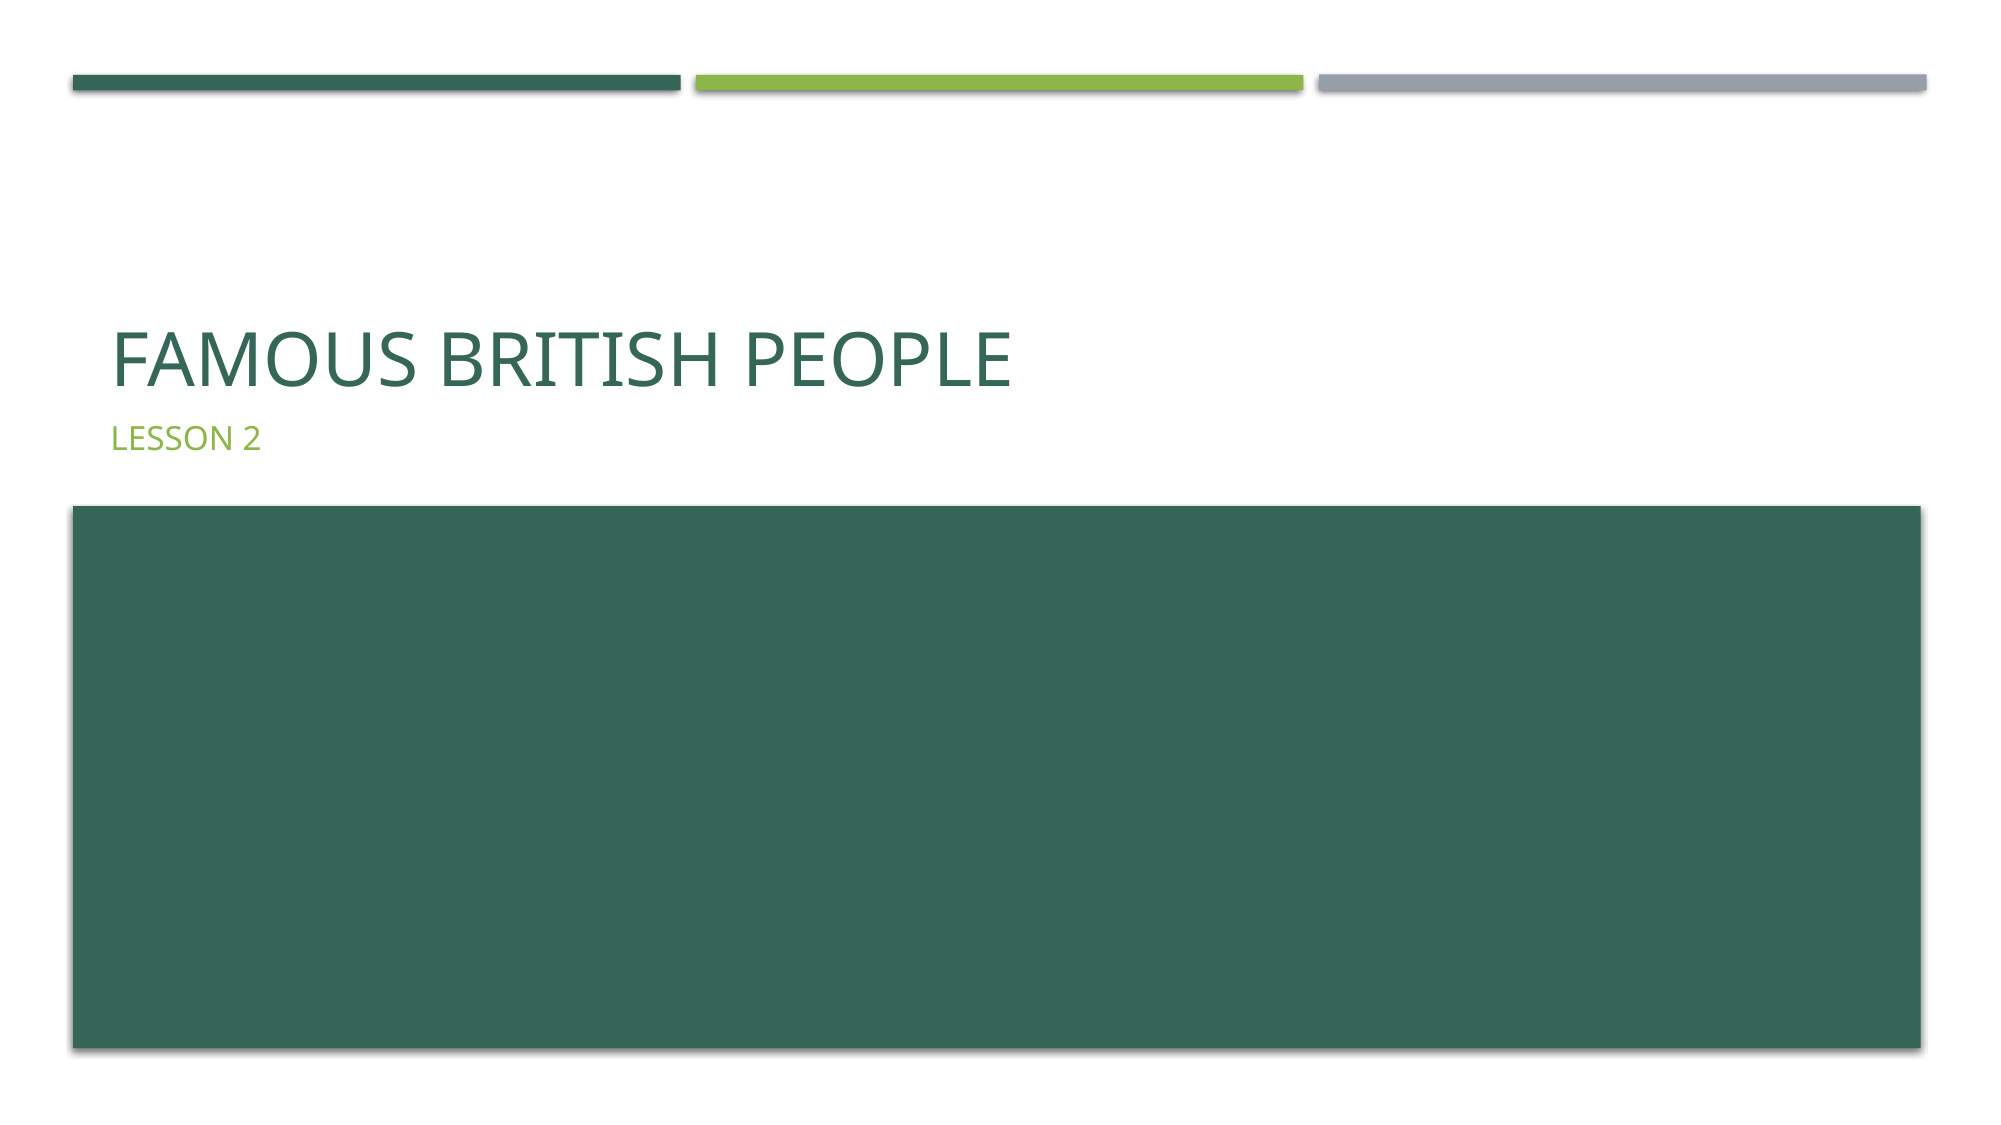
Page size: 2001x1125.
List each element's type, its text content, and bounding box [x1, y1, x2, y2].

subtitle Lesson 2 [95, 409, 1899, 507]
title Famous British people [95, 167, 1899, 409]
